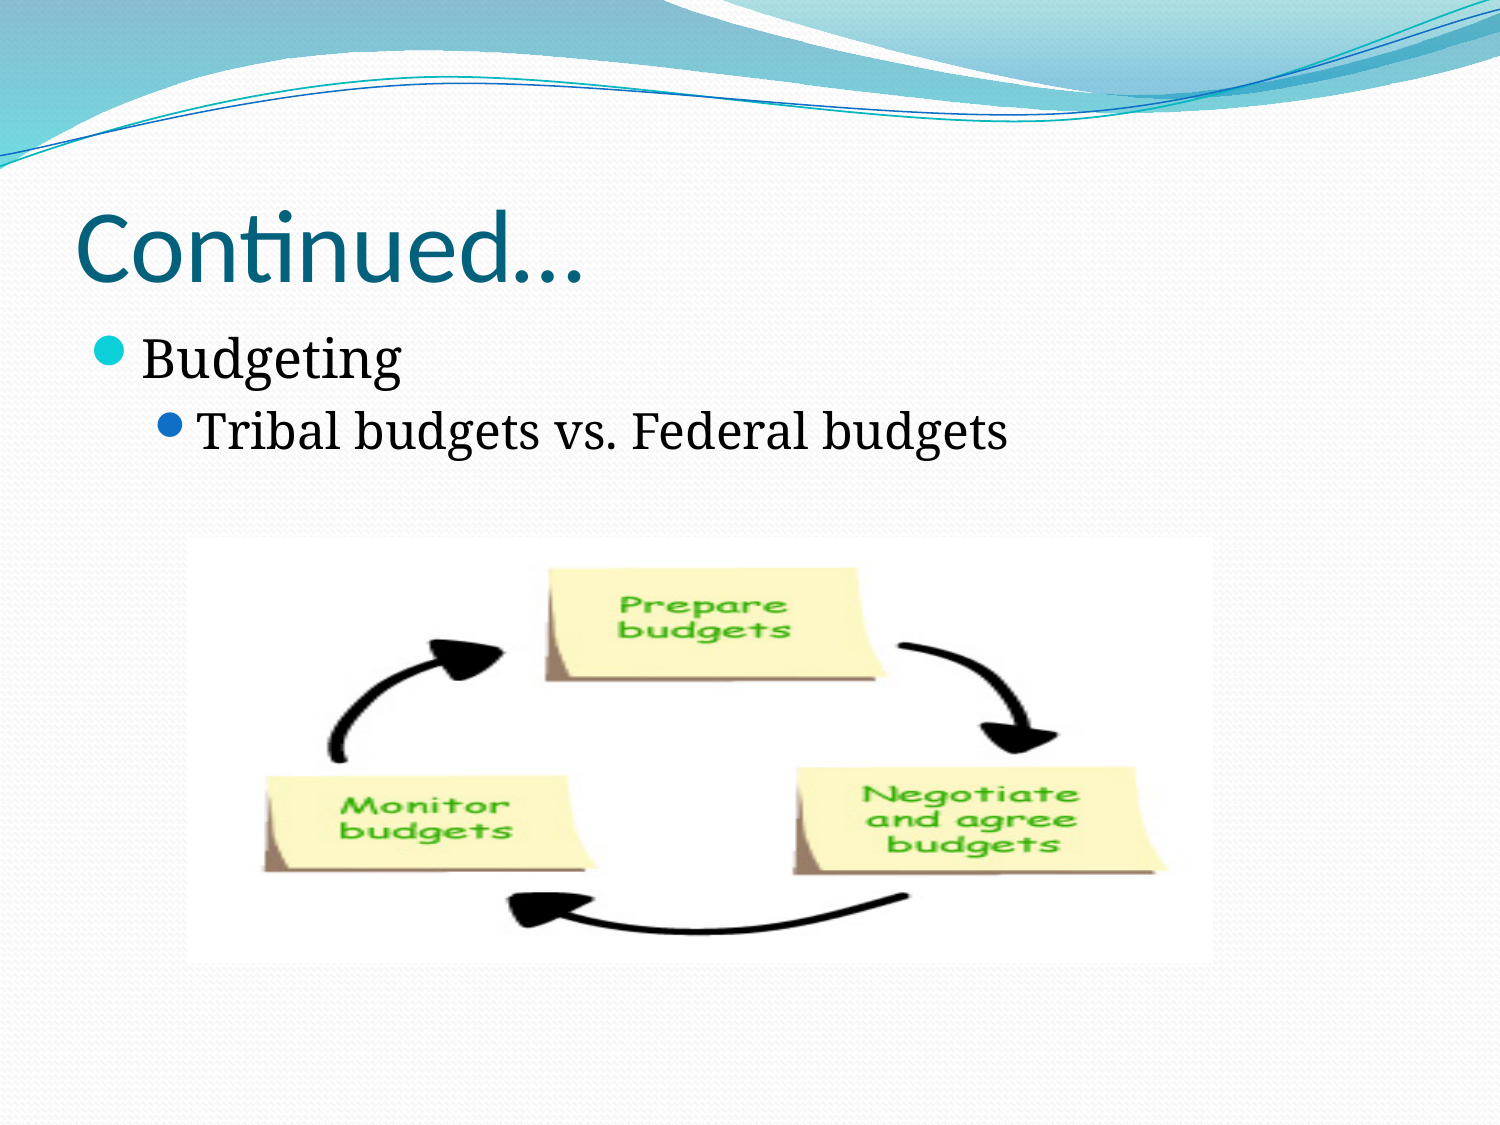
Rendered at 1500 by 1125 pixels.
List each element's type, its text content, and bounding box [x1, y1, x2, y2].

picture [187, 537, 1213, 963]
title Continued… [75, 115, 1425, 303]
list Budgeting Tribal budgets vs. Federal budgets [75, 317, 1425, 1038]
